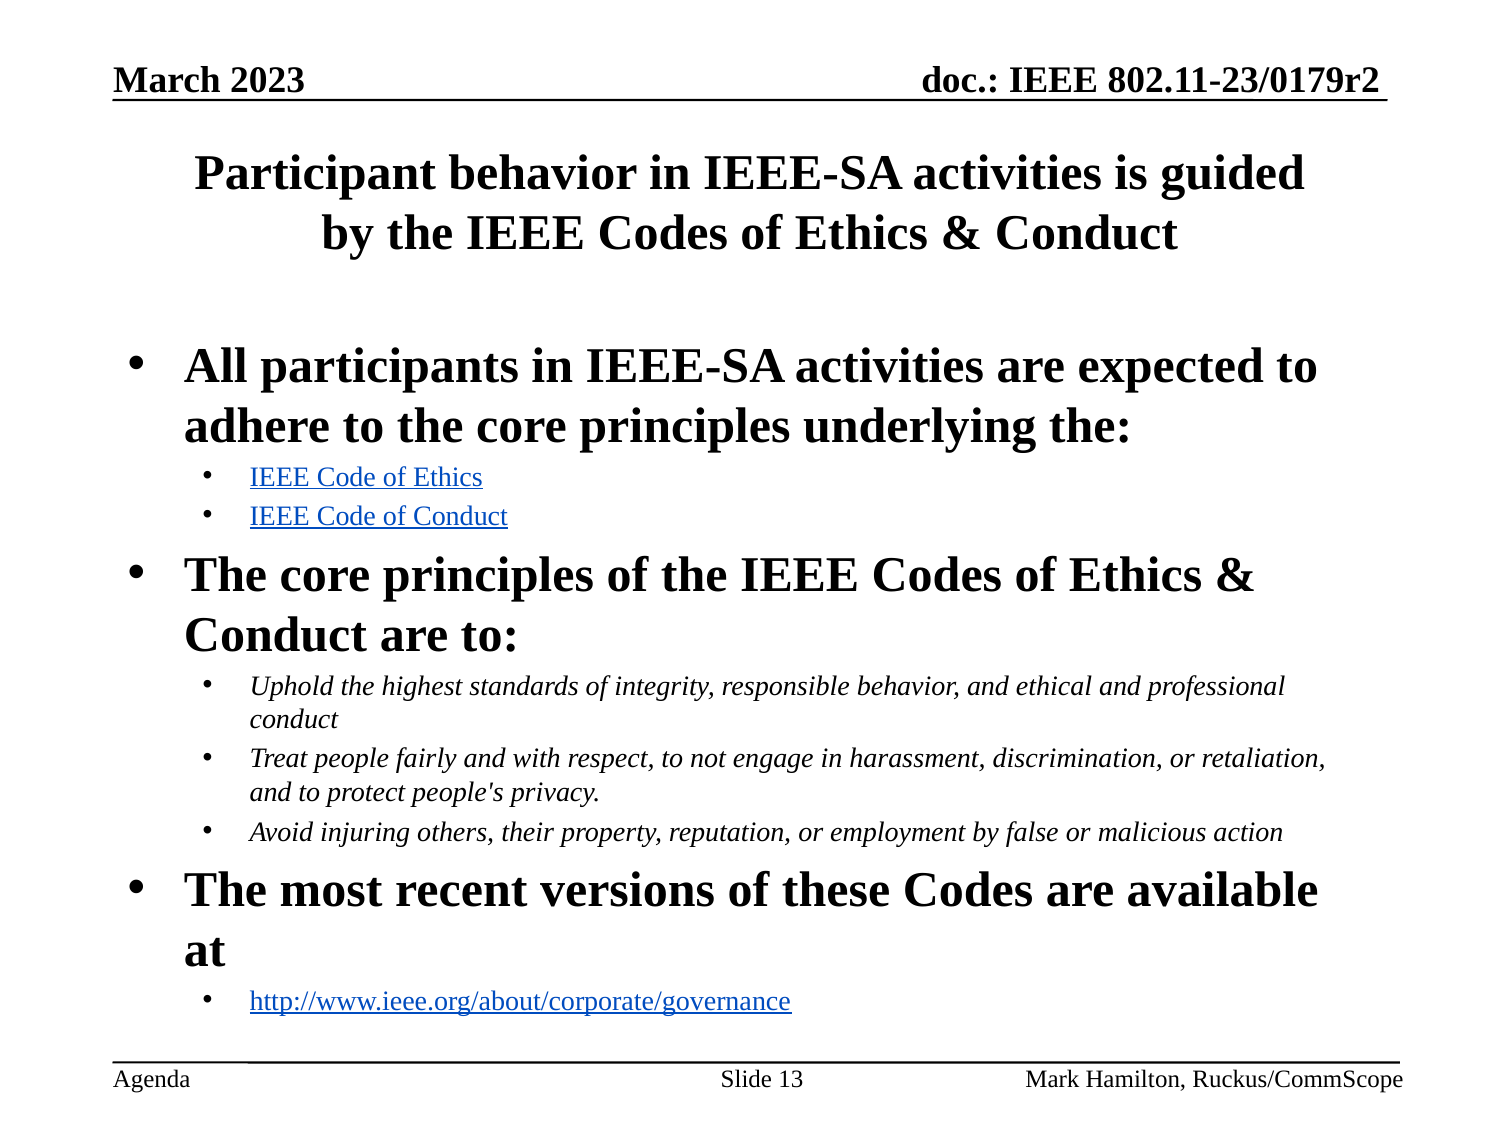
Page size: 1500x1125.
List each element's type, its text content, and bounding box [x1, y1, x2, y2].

title Participant behavior in IEEE-SA activities is guided by the IEEE Codes of Ethics & Conduct [112, 112, 1388, 288]
list All participants in IEEE-SA activities are expected to adhere to the core principles underlying the: IEEE Code of Ethics IEEE Code of Conduct The core principles of the IEEE Codes of Ethics & Conduct are to: Uphold the highest standards of integrity, responsible behavior, and ethical and professional conduct Treat people fairly and with respect, to not engage in harassment, discrimination, or retaliation, and to protect people's privacy. Avoid injuring others, their property, reputation, or employment by false or malicious action The most recent versions of these Codes are available at http://www.ieee.org/about/corporate/governance [112, 324, 1388, 1000]
